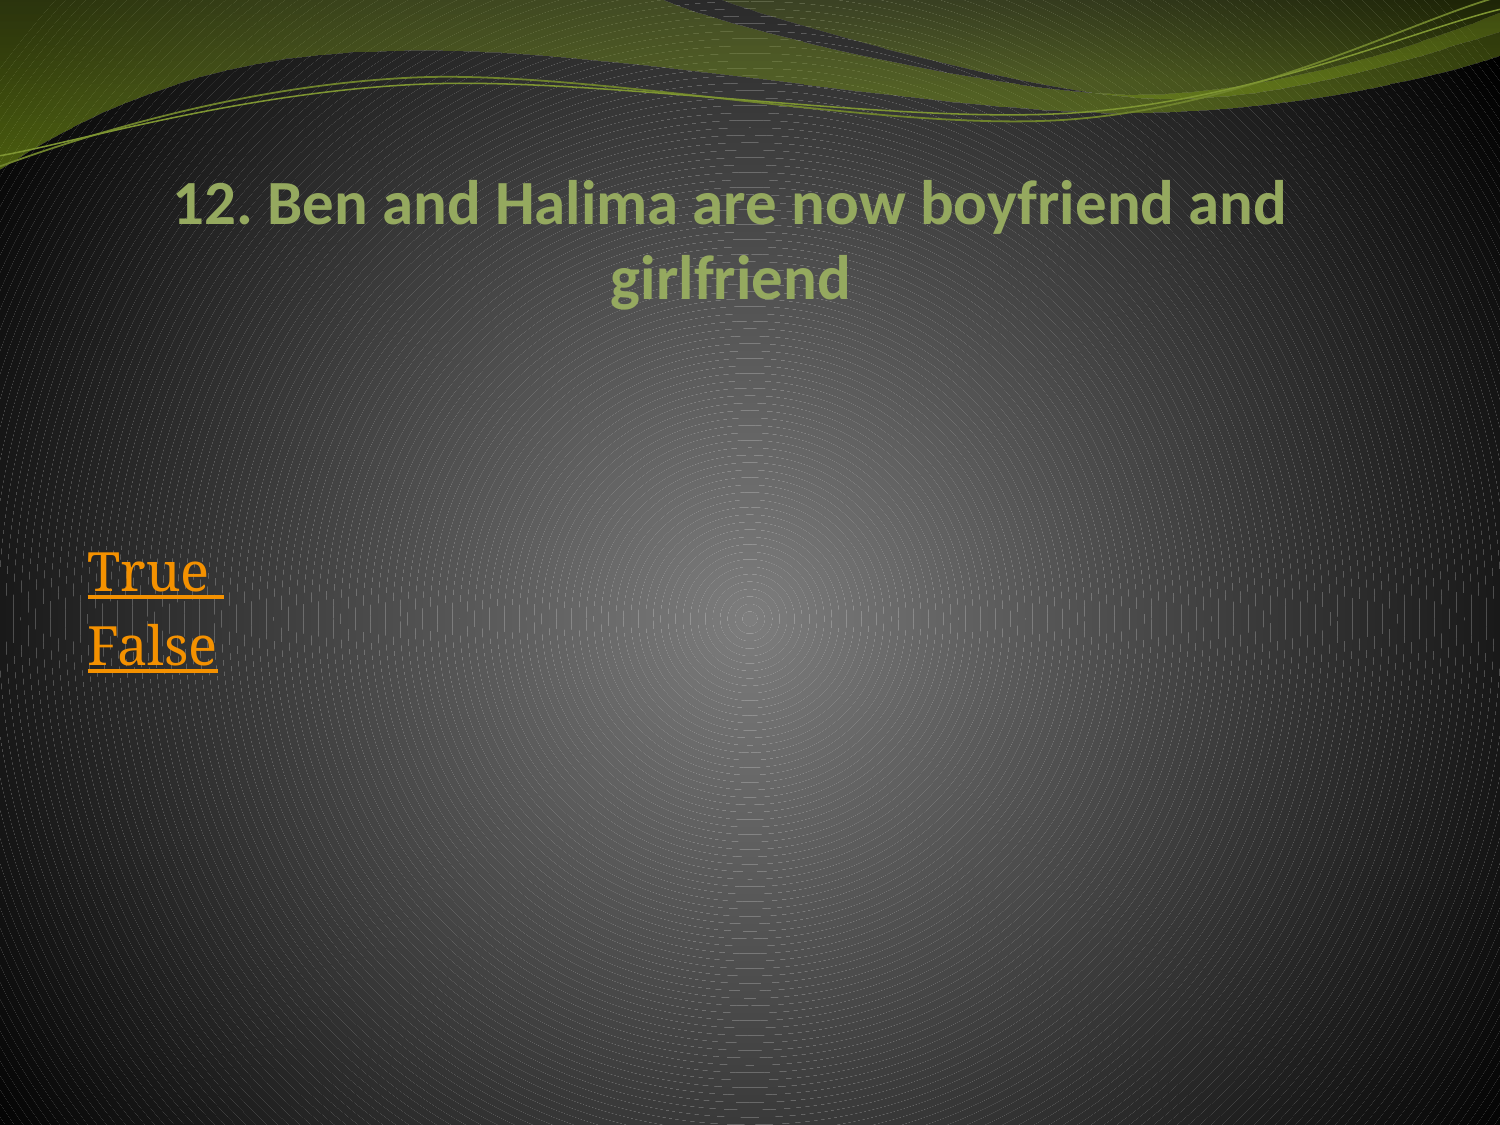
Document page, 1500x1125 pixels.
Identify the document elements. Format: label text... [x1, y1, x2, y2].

subtitle True False [87, 529, 1376, 818]
title 12. Ben and Halima are now boyfriend and girlfriend [88, 160, 1377, 313]
